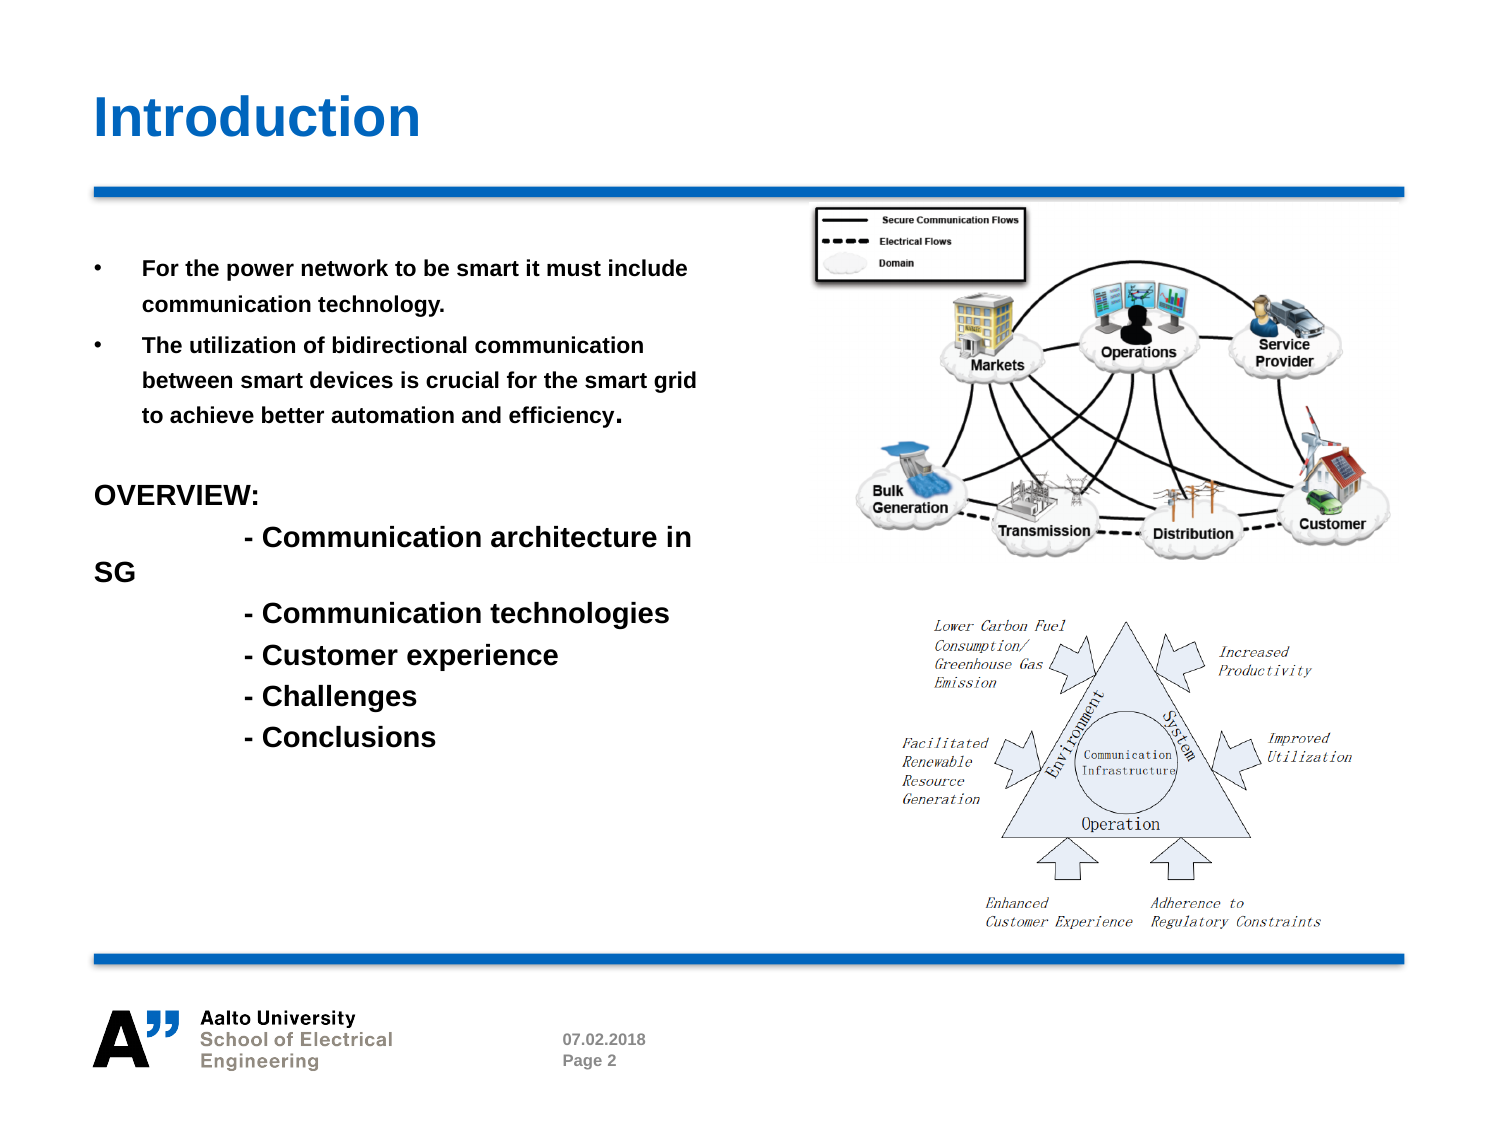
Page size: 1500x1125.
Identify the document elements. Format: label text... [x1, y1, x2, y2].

list For the power network to be smart it must include communication technology. The utilization of bidirectional communication between smart devices is crucial for the smart grid to achieve better automation and efficiency. OVERVIEW: - Communication architecture in SG - Communication technologies - Customer experience - Challenges - Conclusions [93, 245, 723, 925]
picture [809, 202, 1399, 563]
picture [35, 953, 449, 1125]
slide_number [562, 1029, 816, 1050]
picture [891, 610, 1360, 934]
title Introduction [93, 80, 1369, 228]
slide_number Page 2 [562, 1050, 816, 1071]
